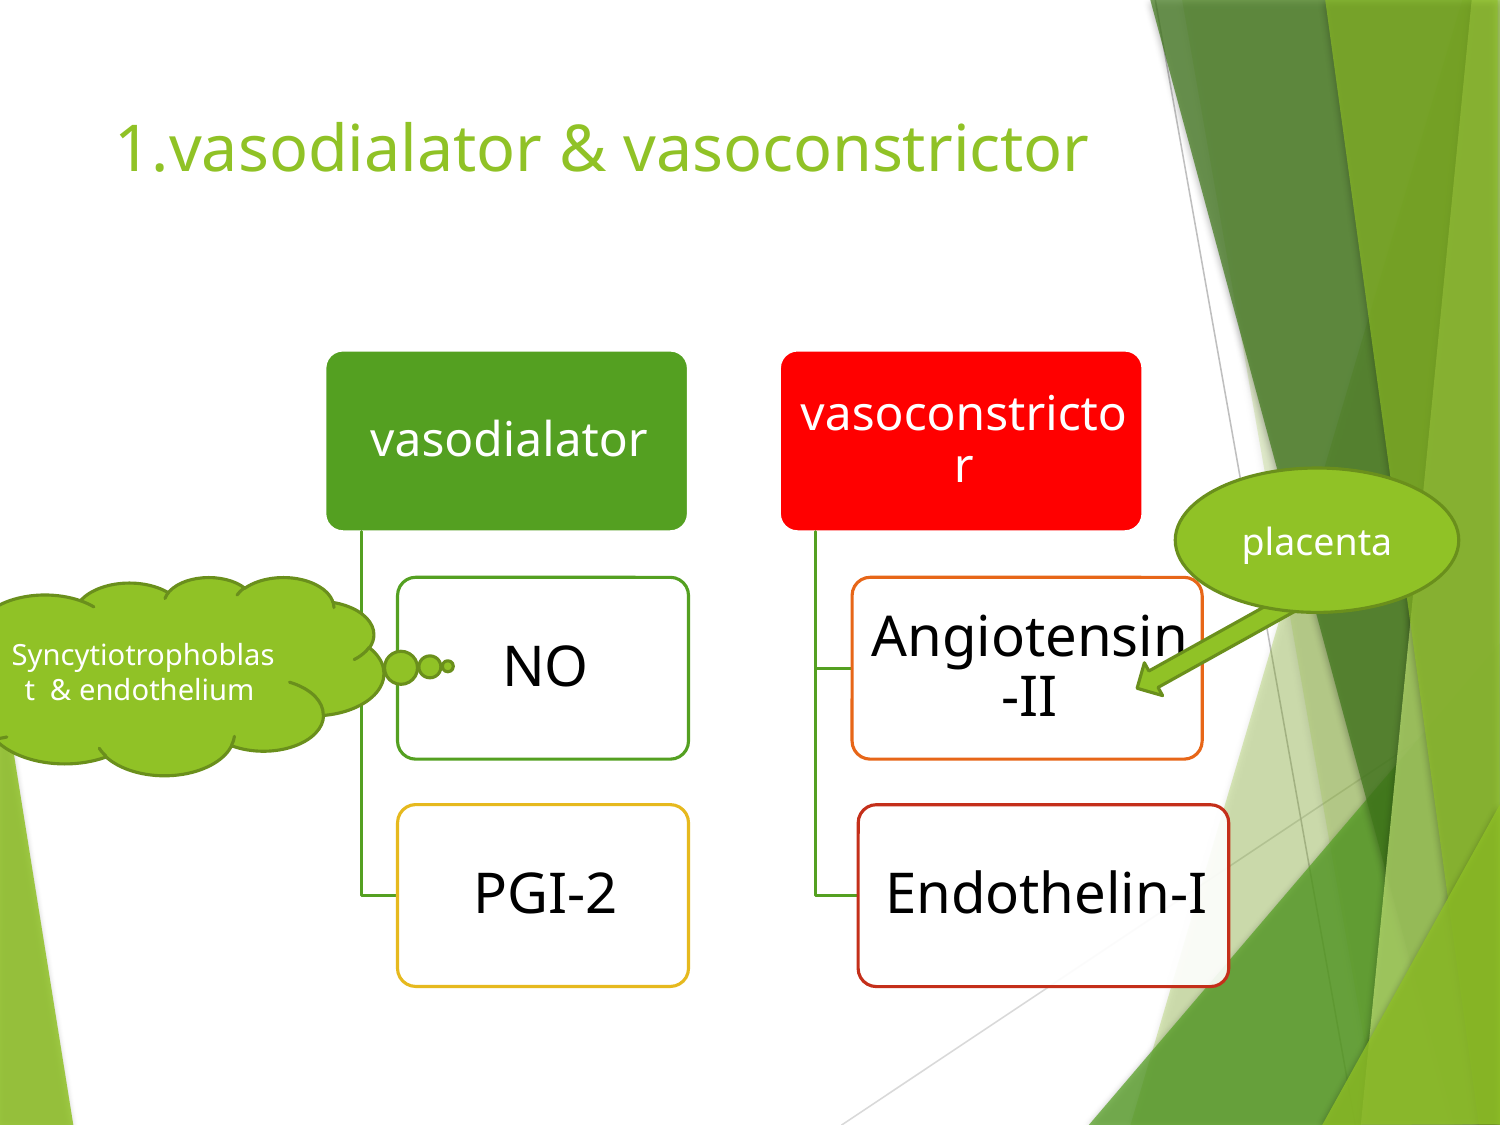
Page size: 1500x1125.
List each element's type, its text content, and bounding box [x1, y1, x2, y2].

text_box placenta [1381, 474, 1461, 607]
title 1.vasodialator & vasoconstrictor [99, 99, 1142, 317]
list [170, 349, 1377, 988]
text_box Syncytiotrophoblast & endothelium [0, 581, 165, 778]
